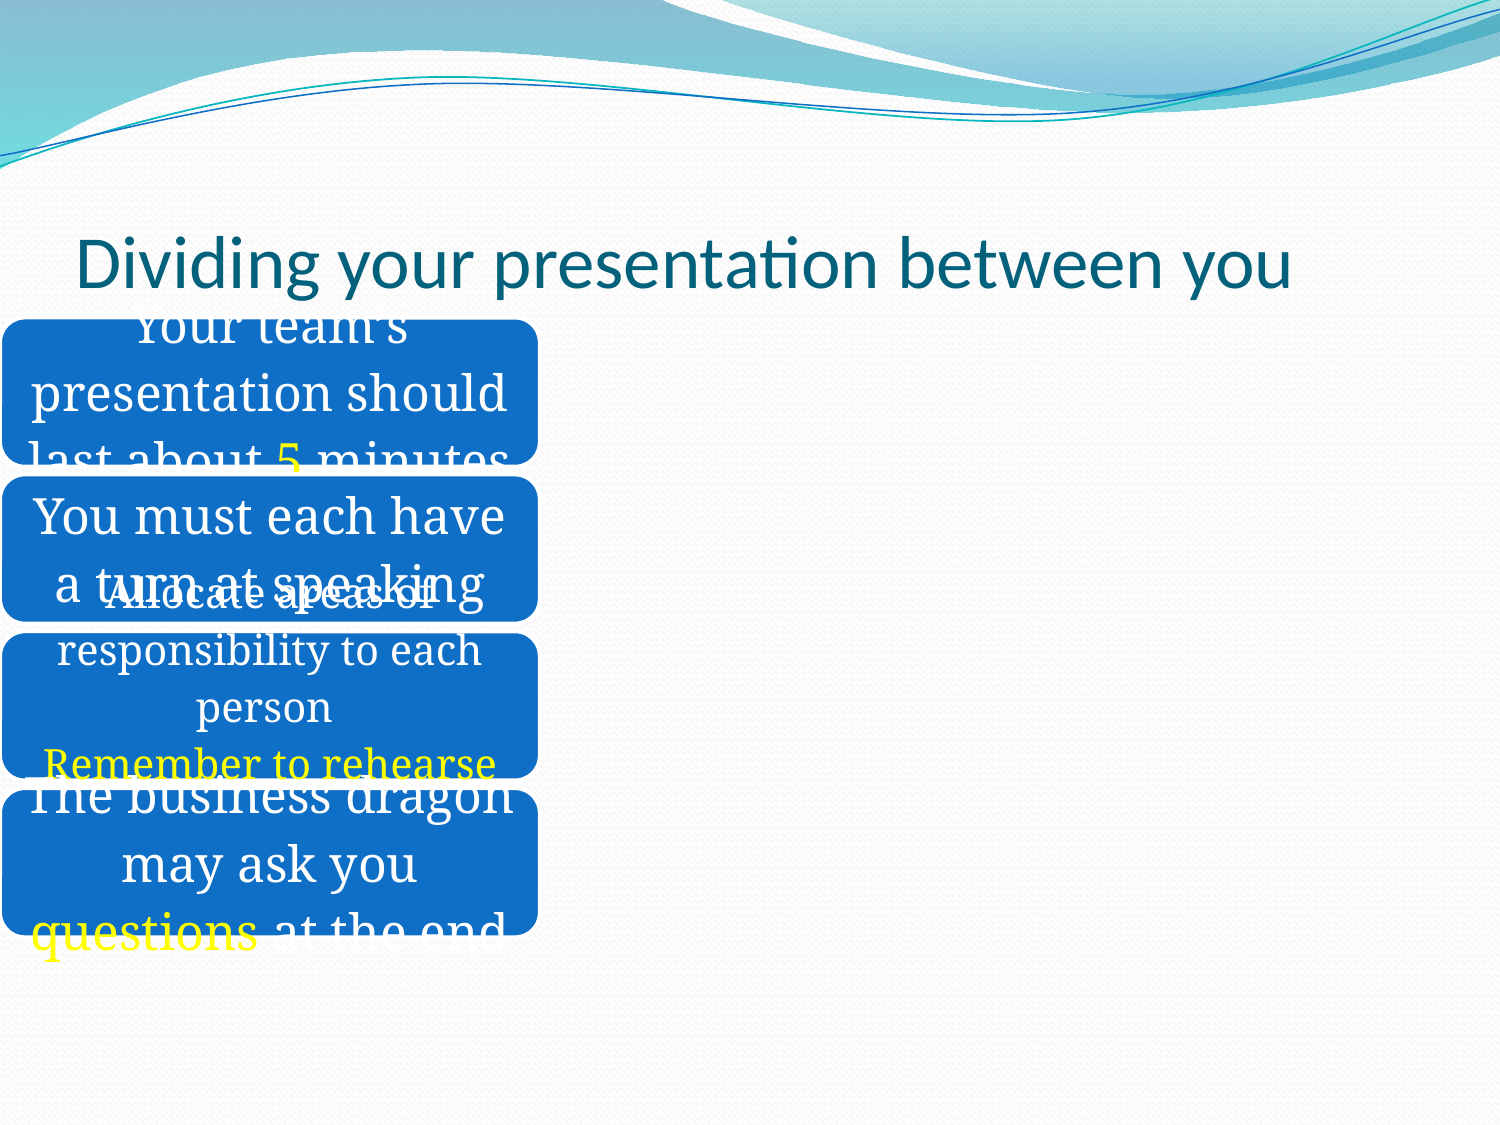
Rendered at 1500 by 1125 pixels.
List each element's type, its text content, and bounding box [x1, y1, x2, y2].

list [0, 317, 1500, 938]
title Dividing your presentation between you [74, 115, 1426, 304]
